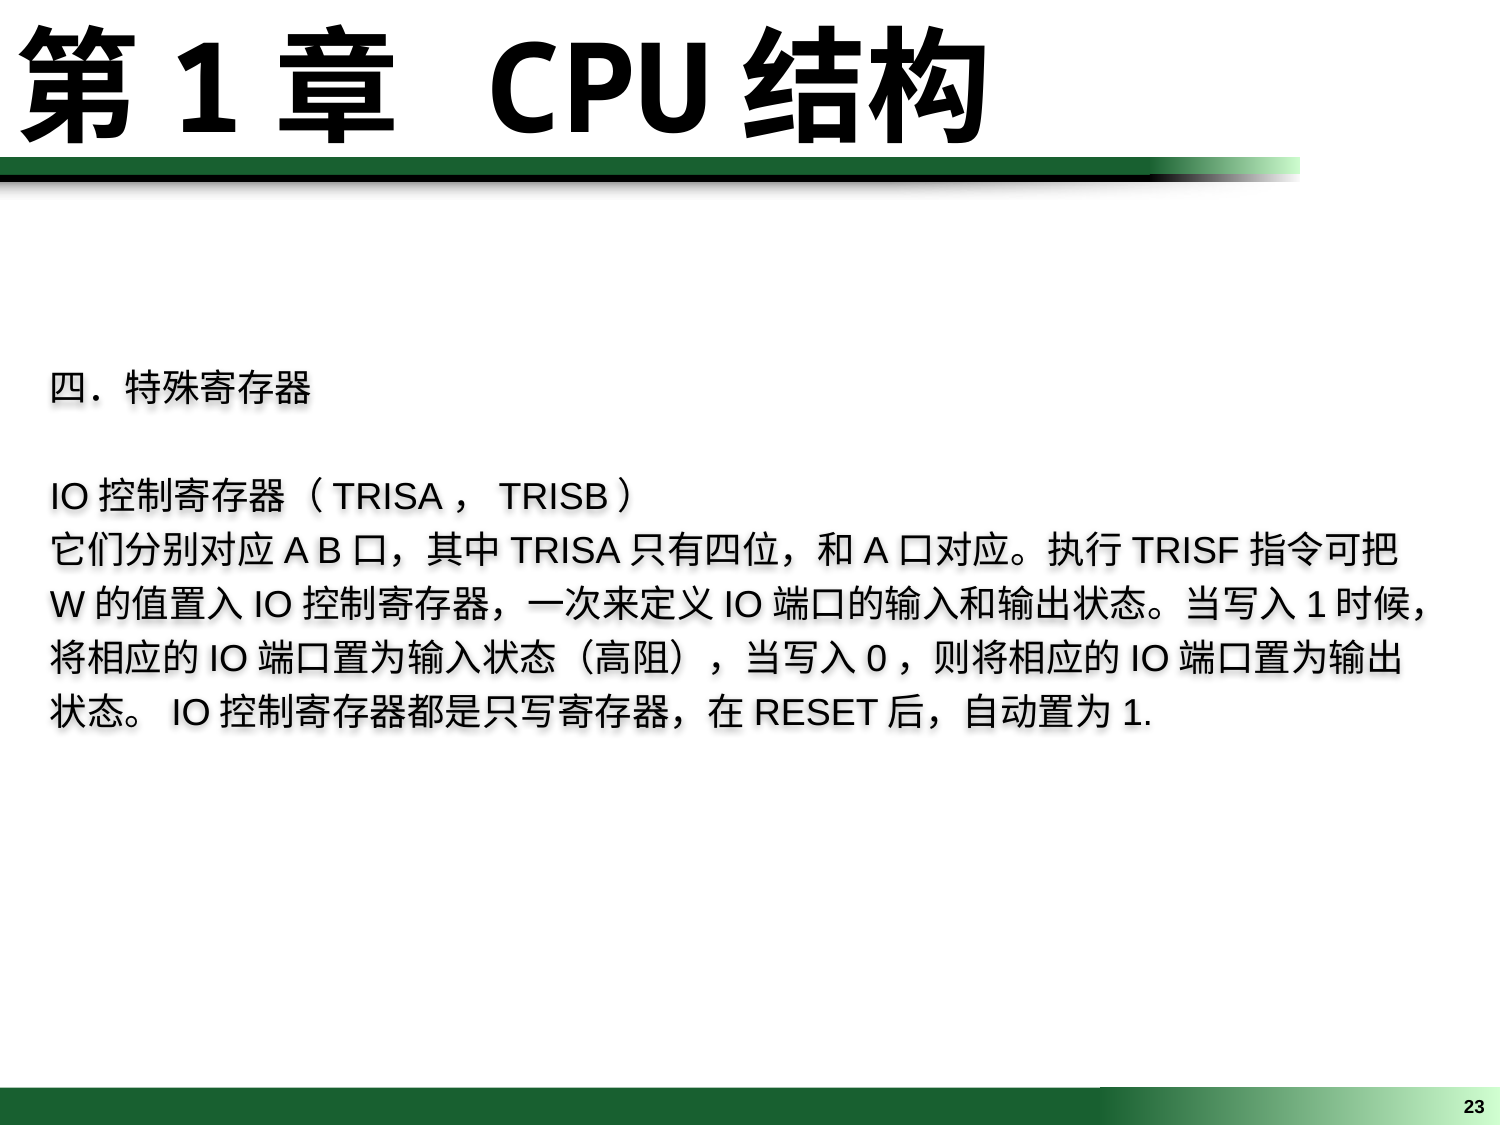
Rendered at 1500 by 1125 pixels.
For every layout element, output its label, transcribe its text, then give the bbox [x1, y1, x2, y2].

picture [0, 174, 1313, 200]
text_box 第1章 CPU结构 [0, 0, 1260, 167]
slide_number 23 [1437, 1087, 1500, 1125]
text_box 四．特殊寄存器 IO控制寄存器（TRISA，TRISB） 它们分别对应A B口，其中TRISA只有四位，和A口对应。执行TRISF指令可把W的值置入IO控制寄存器，一次来定义IO端口的输入和输出状态。当写入1时候，将相应的IO端口置为输入状态（高阻），当写入0，则将相应的IO端口置为输出状态。IO控制寄存器都是只写寄存器，在RESET后，自动置为1. [35, 347, 1430, 795]
